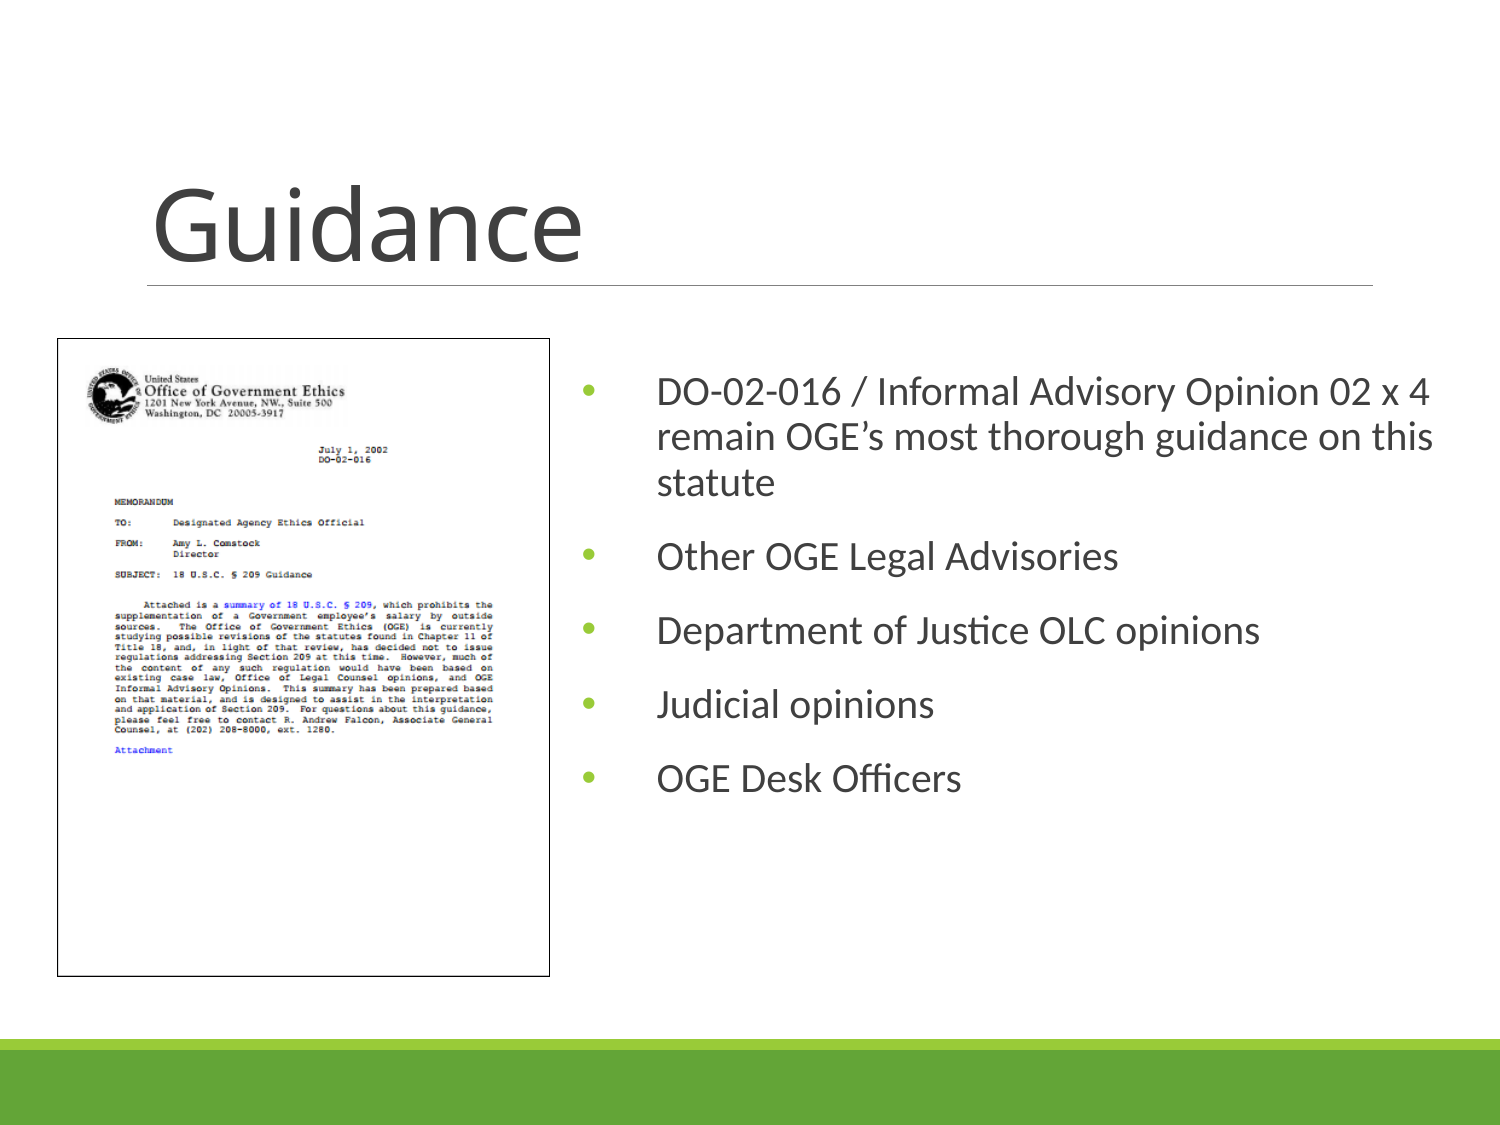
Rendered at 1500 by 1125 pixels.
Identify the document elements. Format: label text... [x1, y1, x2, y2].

title Guidance [135, 51, 1373, 290]
list DO-02-016 / Informal Advisory Opinion 02 x 4 remain OGE’s most thorough guidance on this statute Other OGE Legal Advisories Department of Justice OLC opinions Judicial opinions OGE Desk Officers [581, 362, 1482, 953]
picture [56, 338, 551, 977]
